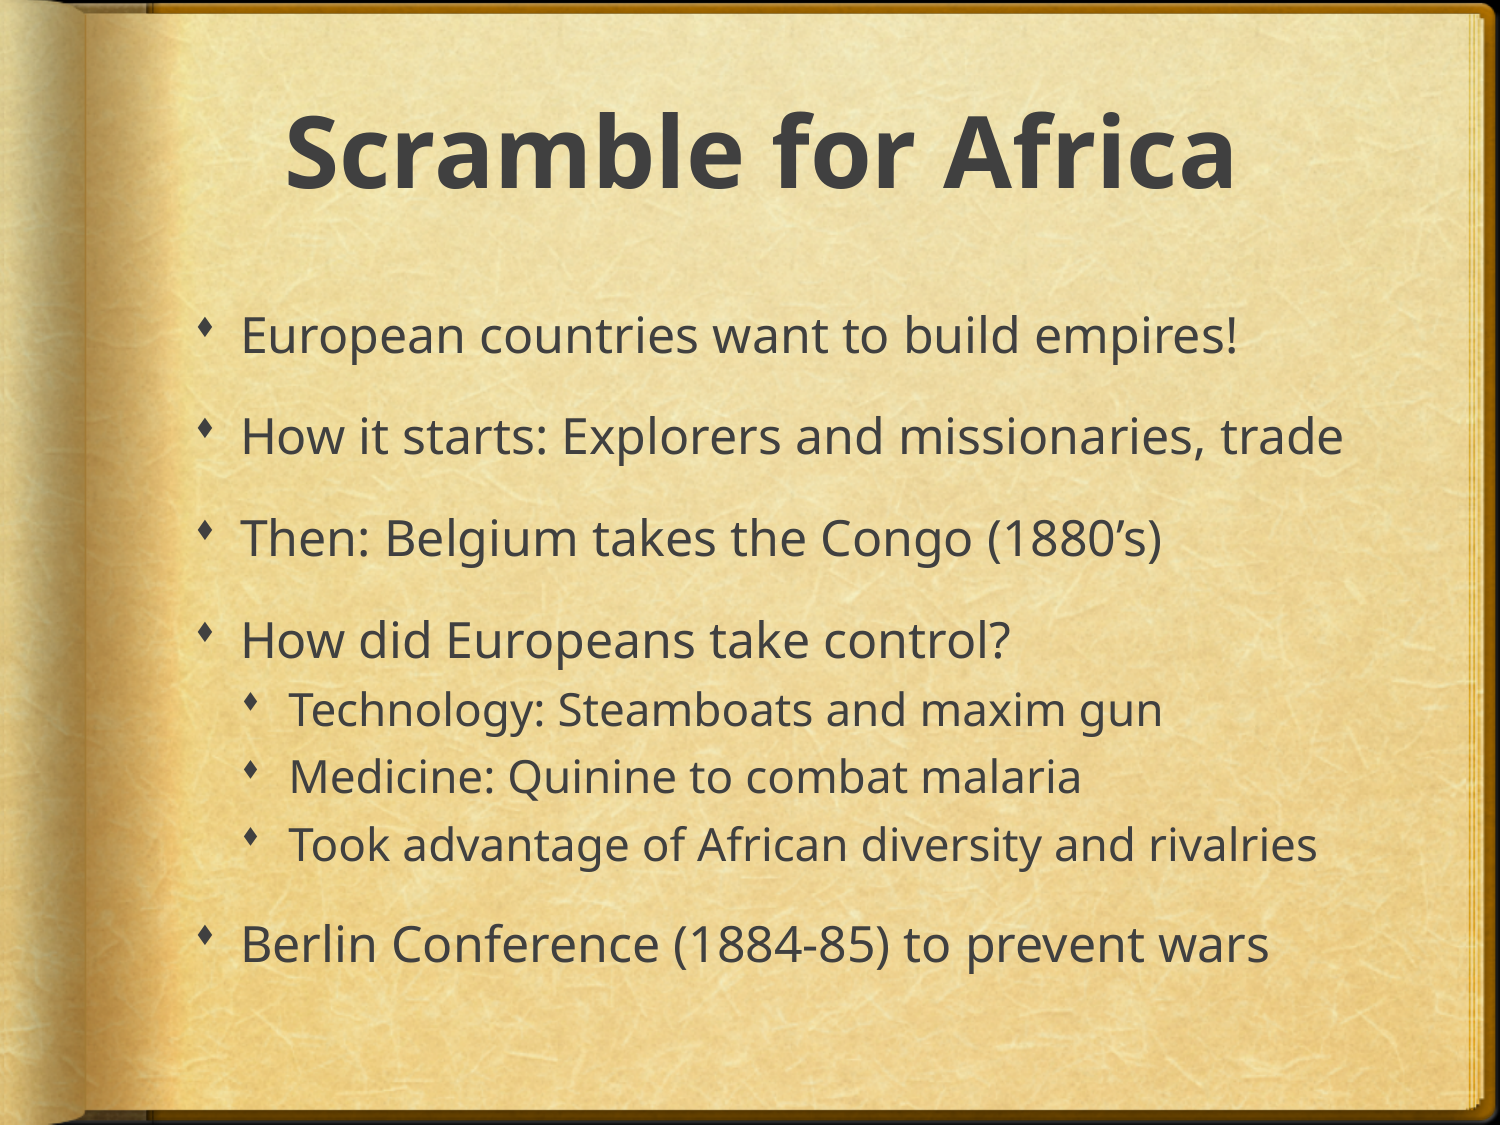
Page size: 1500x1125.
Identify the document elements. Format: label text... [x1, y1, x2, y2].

title Scramble for Africa [178, 45, 1372, 265]
list European countries want to build empires! How it starts: Explorers and missionaries, trade Then: Belgium takes the Congo (1880’s) How did Europeans take control? Technology: Steamboats and maxim gun Medicine: Quinine to combat malaria Took advantage of African diversity and rivalries Berlin Conference (1884-85) to prevent wars [178, 295, 1372, 1005]
picture [0, 0, 1500, 1125]
